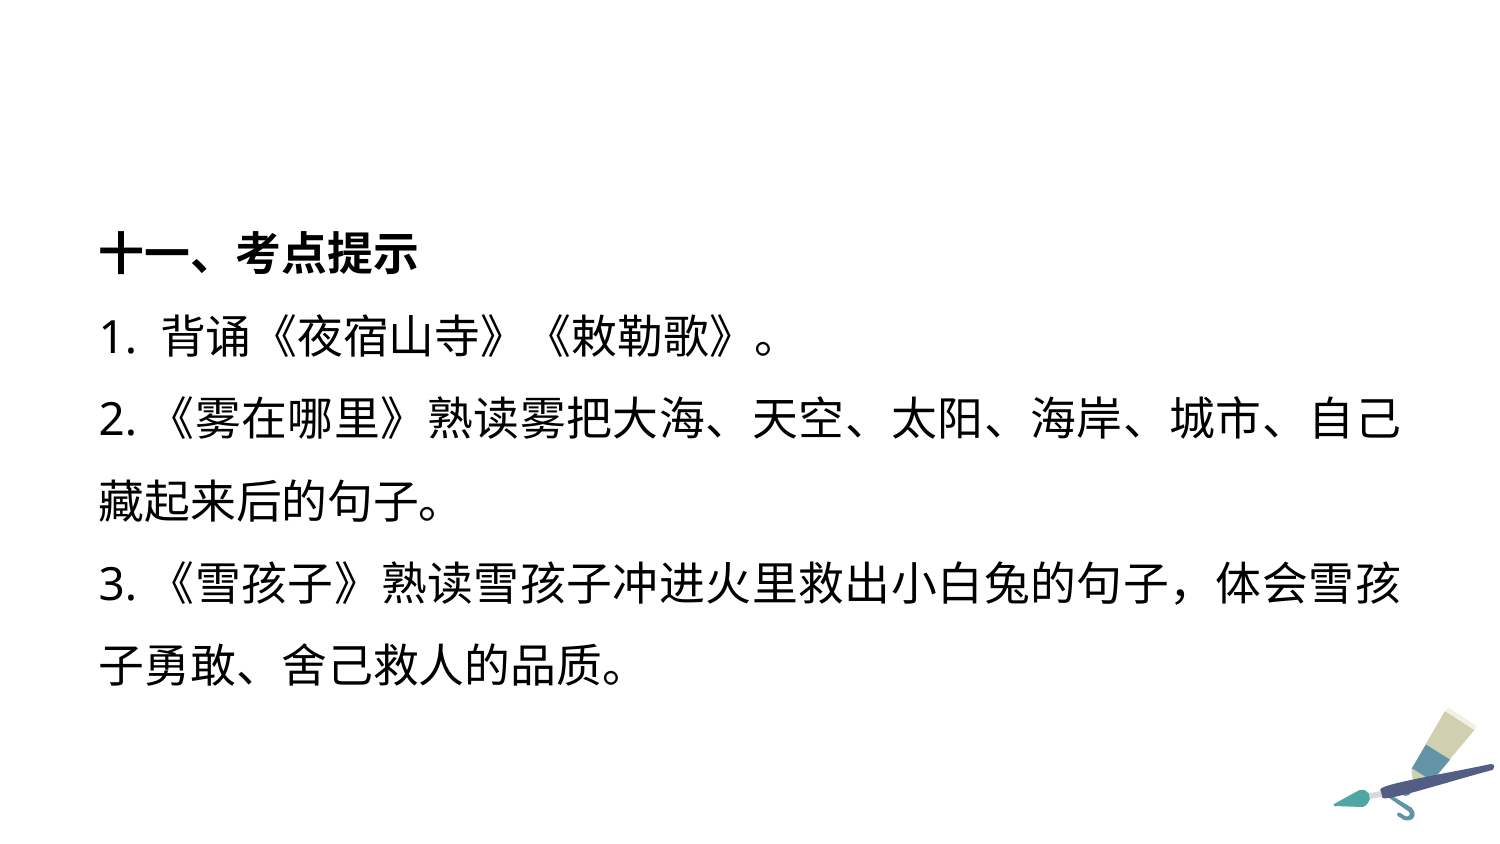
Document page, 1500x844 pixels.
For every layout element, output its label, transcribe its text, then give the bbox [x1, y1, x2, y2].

text_box 十一、考点提示 1. 背诵《夜宿山寺》《敕勒歌》。 2.《雾在哪里》熟读雾把大海、天空、太阳、海岸、城市、自己藏起来后的句子。 3.《雪孩子》熟读雪孩子冲进火里救出小白兔的句子，体会雪孩子勇敢、舍己救人的品质。 [84, 190, 1416, 700]
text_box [1358, 708, 1481, 844]
